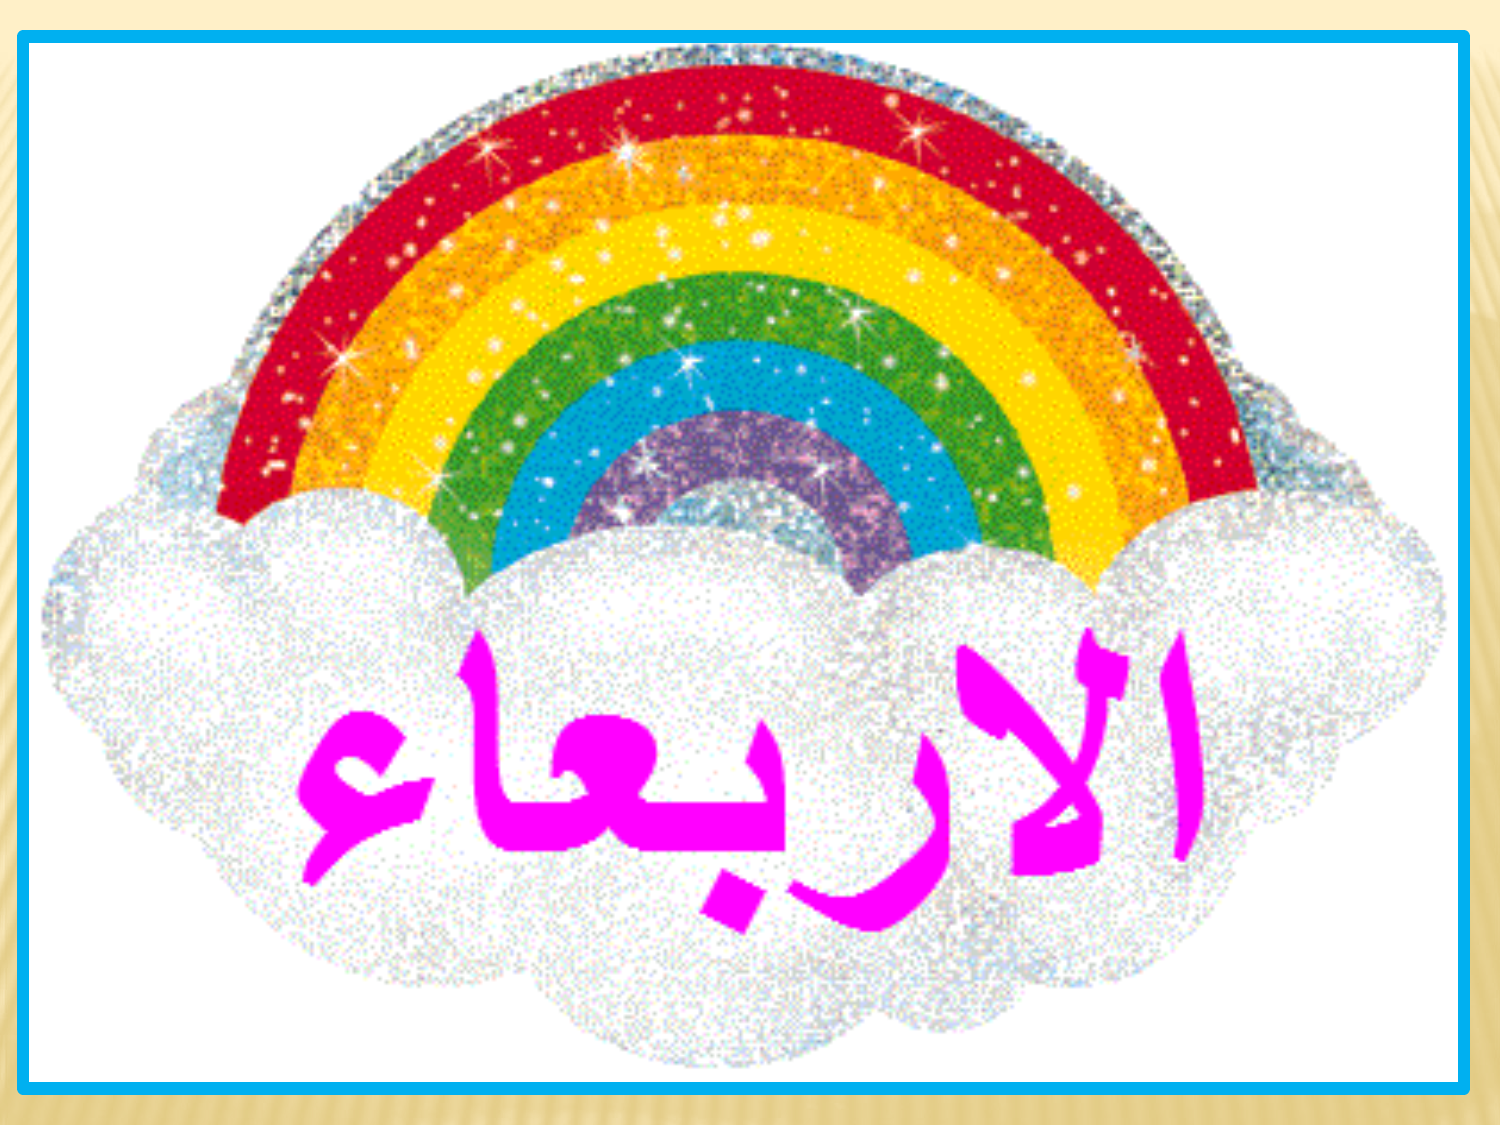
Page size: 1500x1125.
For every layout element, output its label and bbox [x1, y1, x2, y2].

picture [30, 44, 1457, 1081]
